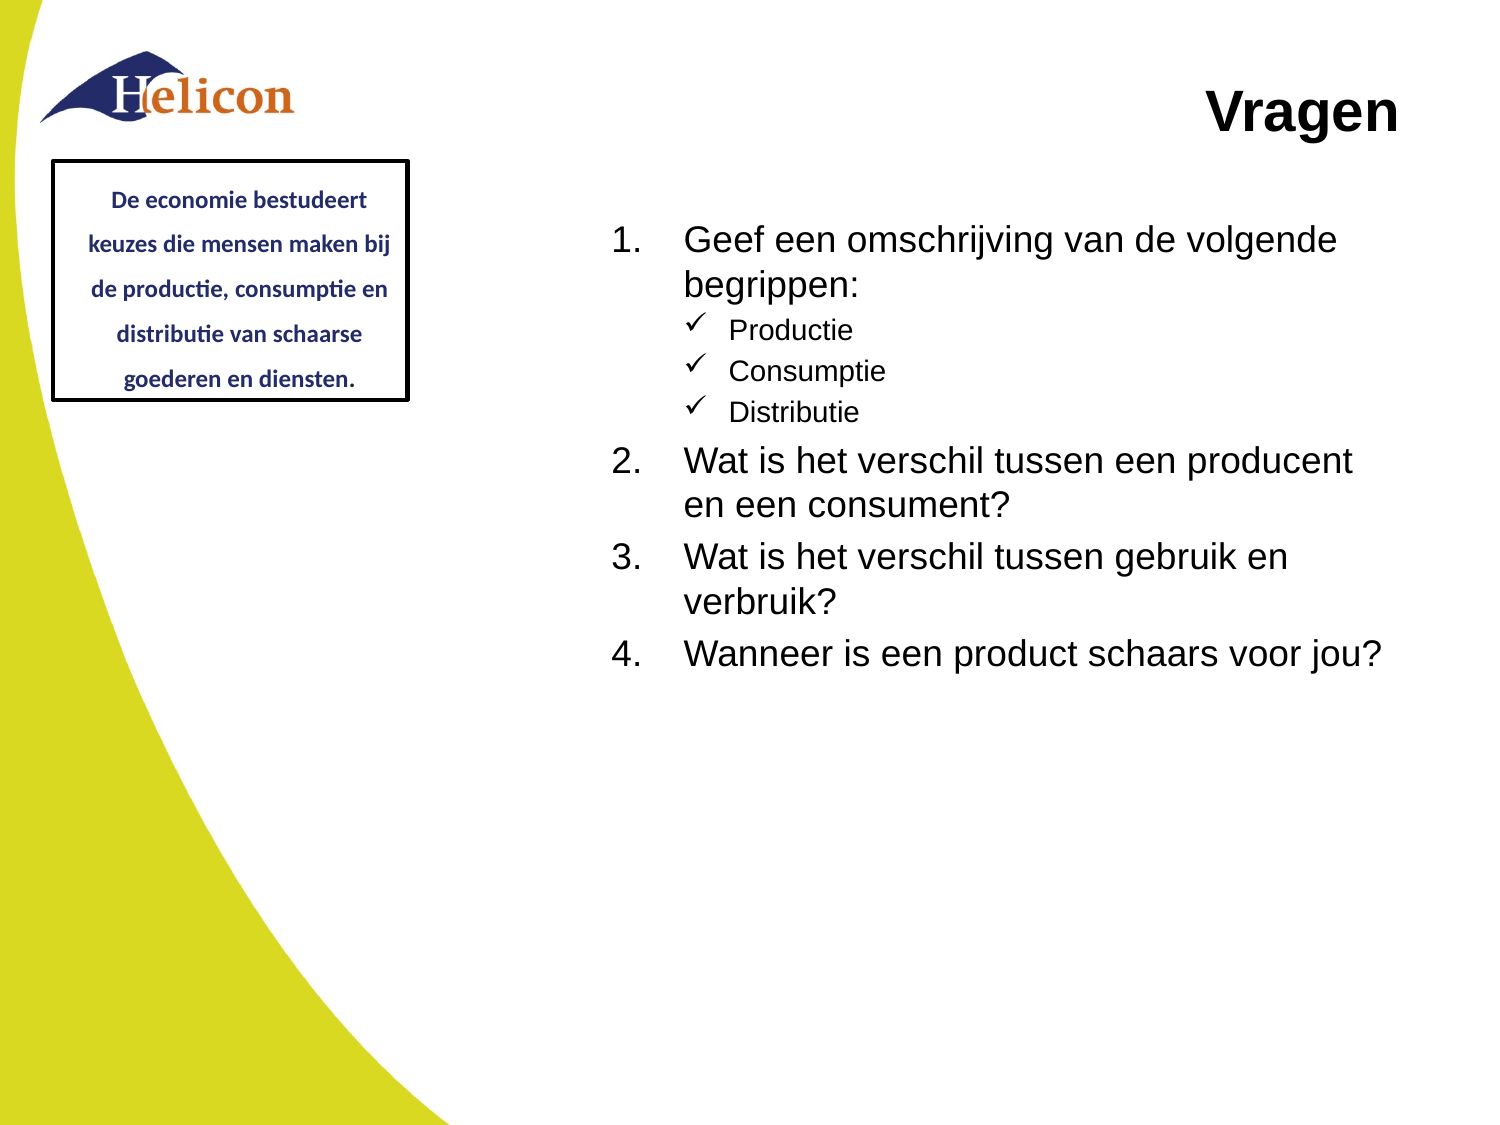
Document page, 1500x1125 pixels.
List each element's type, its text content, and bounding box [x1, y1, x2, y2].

text_box De economie bestudeert keuzes die mensen maken bij de productie, consumptie en distributie van schaarse goederen en diensten. [53, 160, 408, 400]
title Vragen [324, 54, 1415, 161]
list Geef een omschrijving van de volgende begrippen: Productie Consumptie Distributie Wat is het verschil tussen een producent en een consument? Wat is het verschil tussen gebruik en verbruik? Wanneer is een product schaars voor jou? [596, 208, 1400, 716]
picture [0, 0, 1500, 1125]
